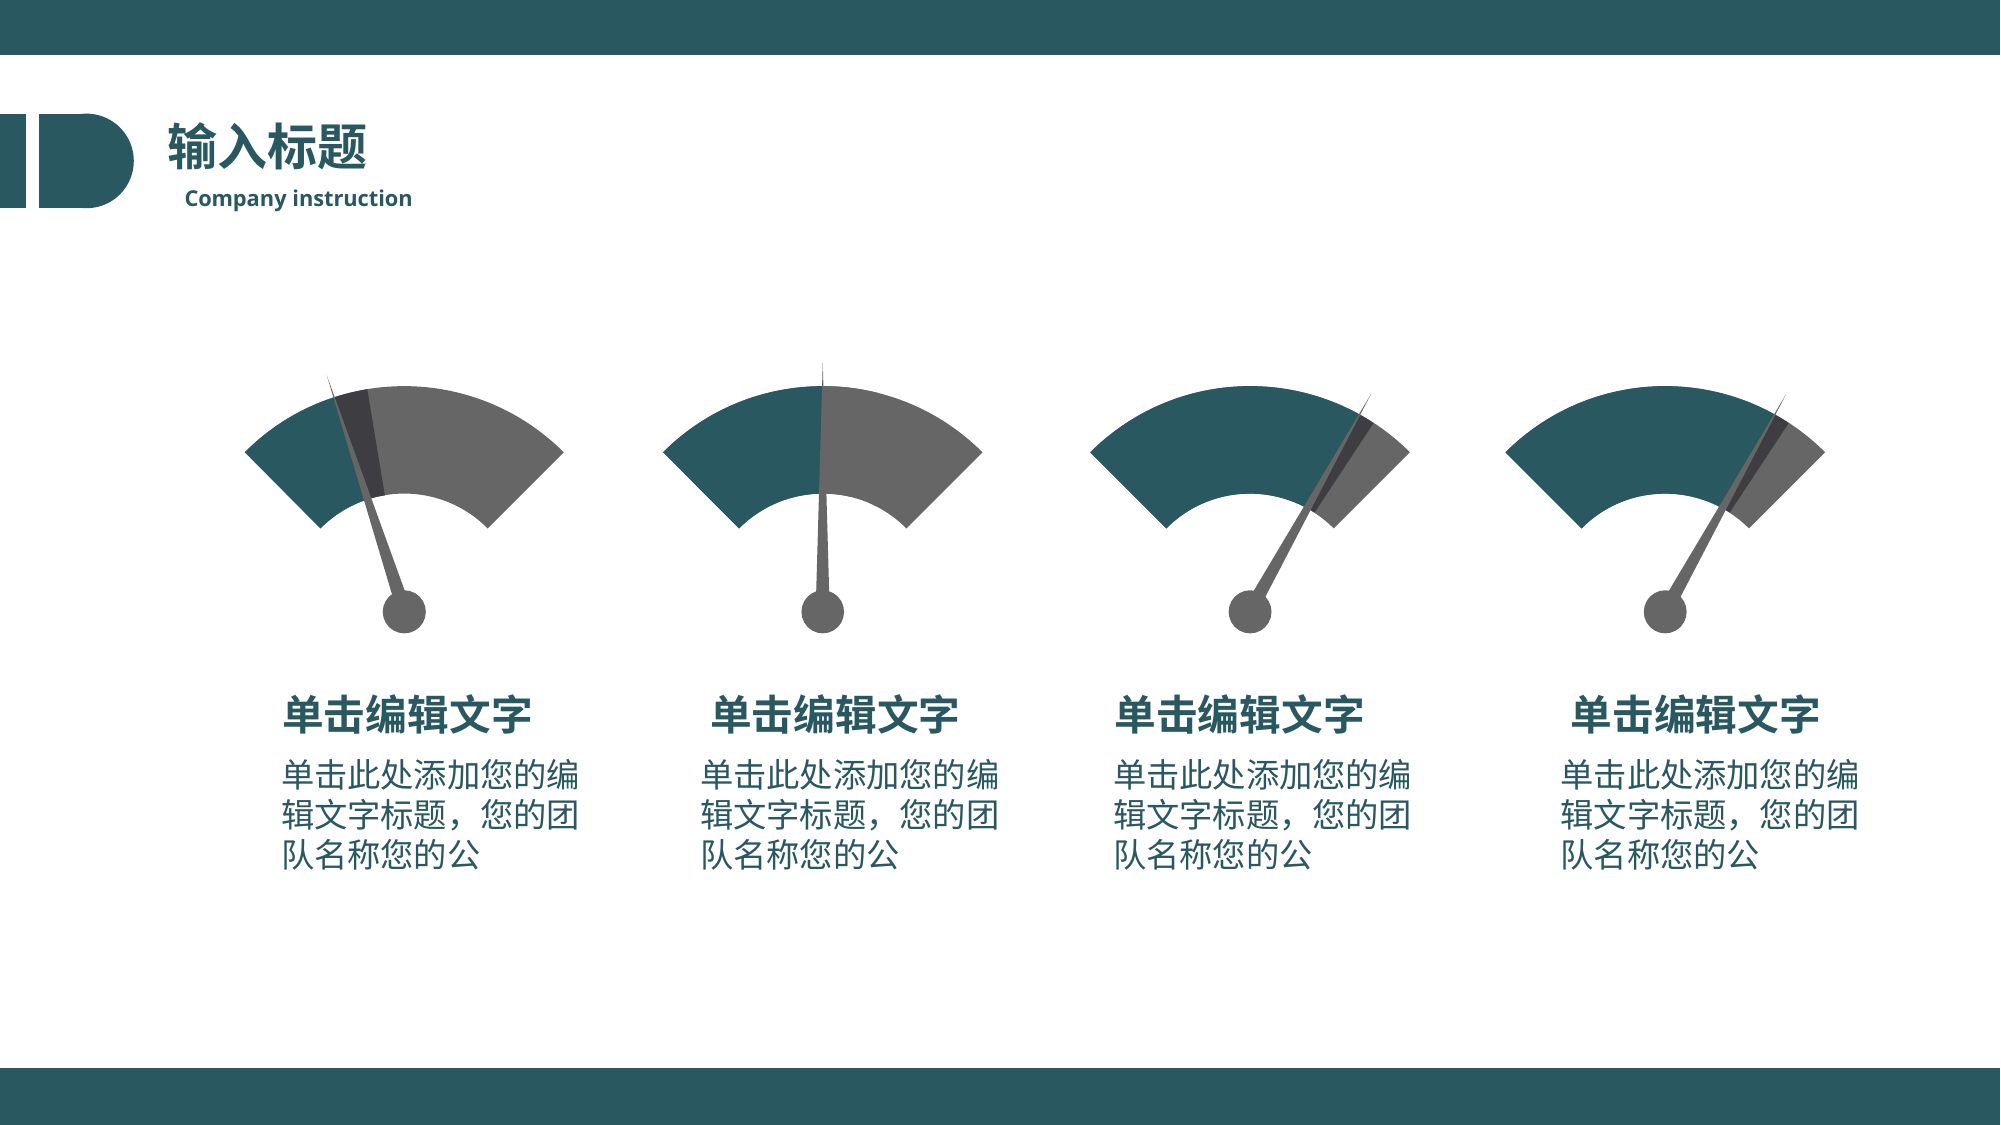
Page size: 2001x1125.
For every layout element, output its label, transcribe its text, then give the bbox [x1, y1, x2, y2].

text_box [244, 364, 564, 634]
text_box 单击编辑文字 [695, 681, 976, 747]
text_box 单击编辑文字 [1555, 681, 1837, 747]
text_box 单击此处添加您的编辑文字标题，您的团队名称您的公 [1098, 747, 1452, 882]
text_box 单击此处添加您的编辑文字标题，您的团队名称您的公 [266, 747, 620, 882]
text_box 单击编辑文字 [1099, 681, 1381, 747]
text_box 单击此处添加您的编辑文字标题，您的团队名称您的公 [685, 747, 1039, 882]
text_box 输入标题 [153, 107, 383, 183]
text_box 单击编辑文字 [267, 681, 548, 747]
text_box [663, 362, 983, 634]
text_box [1505, 364, 1826, 634]
text_box Company instruction [169, 177, 429, 218]
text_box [1090, 364, 1410, 634]
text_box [40, 114, 133, 208]
text_box [0, 114, 26, 208]
text_box 单击此处添加您的编辑文字标题，您的团队名称您的公 [1545, 747, 1899, 882]
